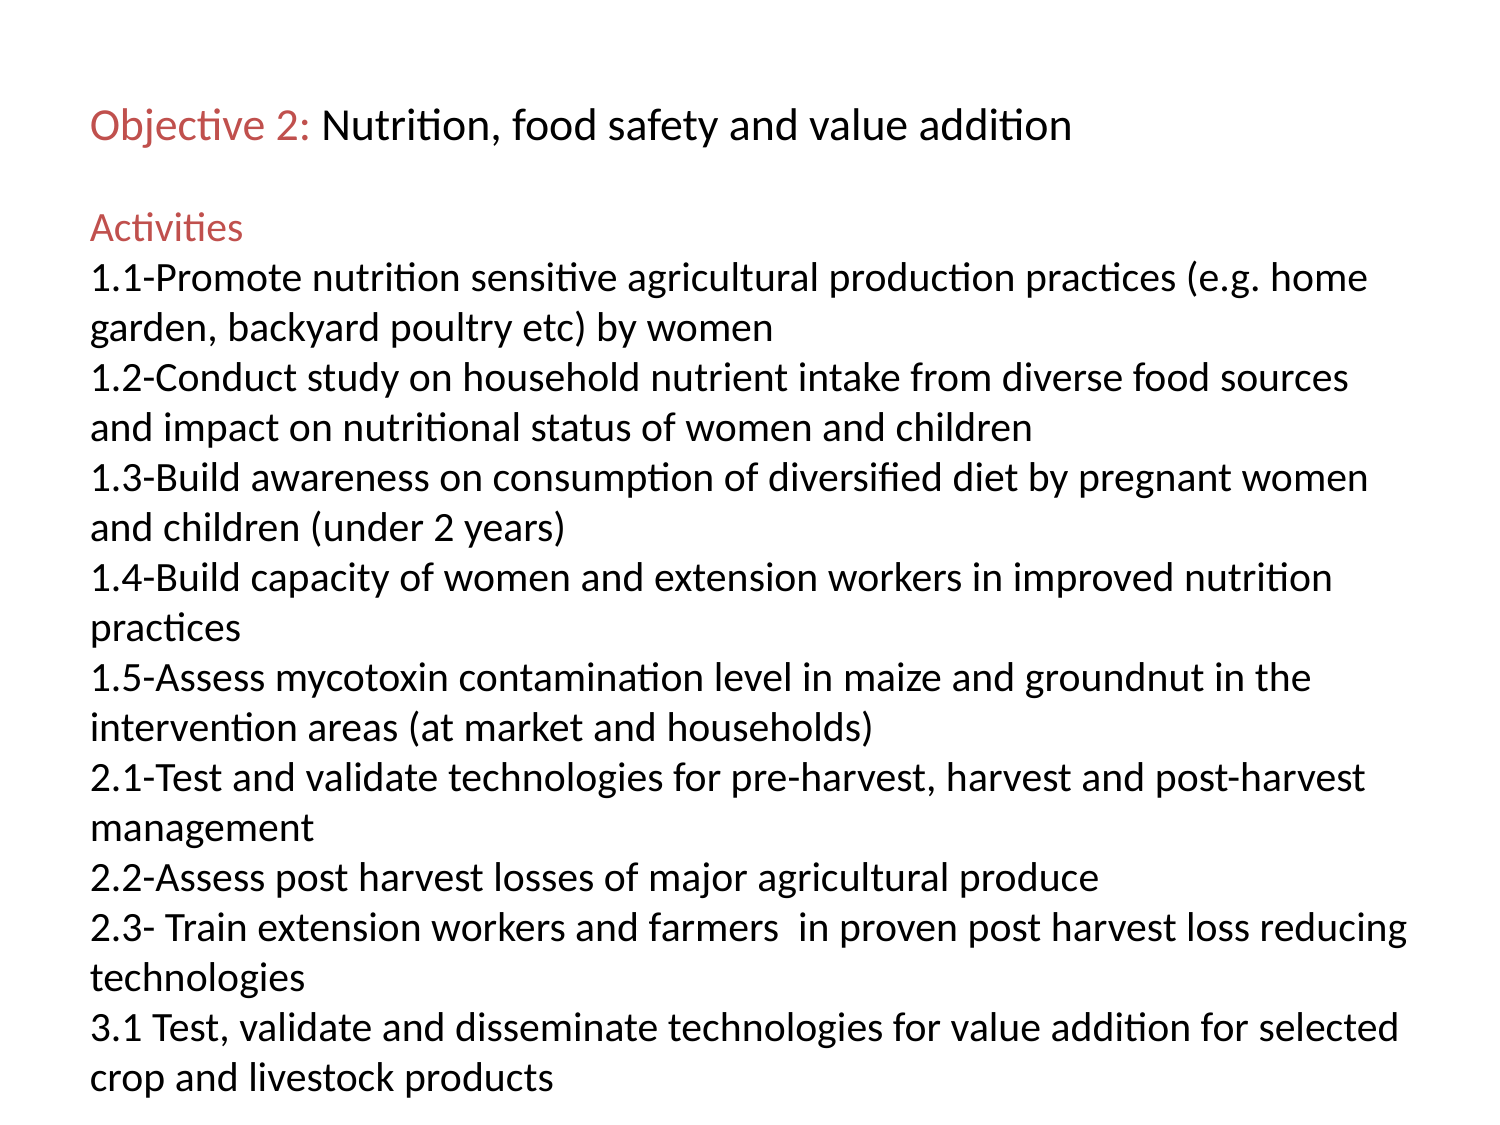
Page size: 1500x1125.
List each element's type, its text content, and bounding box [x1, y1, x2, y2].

text_box Objective 2: Nutrition, food safety and value addition Activities 1.1-Promote nutrition sensitive agricultural production practices (e.g. home garden, backyard poultry etc) by women 1.2-Conduct study on household nutrient intake from diverse food sources and impact on nutritional status of women and children 1.3-Build awareness on consumption of diversified diet by pregnant women and children (under 2 years) 1.4-Build capacity of women and extension workers in improved nutrition practices 1.5-Assess mycotoxin contamination level in maize and groundnut in the intervention areas (at market and households) 2.1-Test and validate technologies for pre-harvest, harvest and post-harvest management 2.2-Assess post harvest losses of major agricultural produce 2.3- Train extension workers and farmers in proven post harvest loss reducing technologies 3.1 Test, validate and disseminate technologies for value addition for selected crop and livestock products [74, 87, 1438, 1125]
